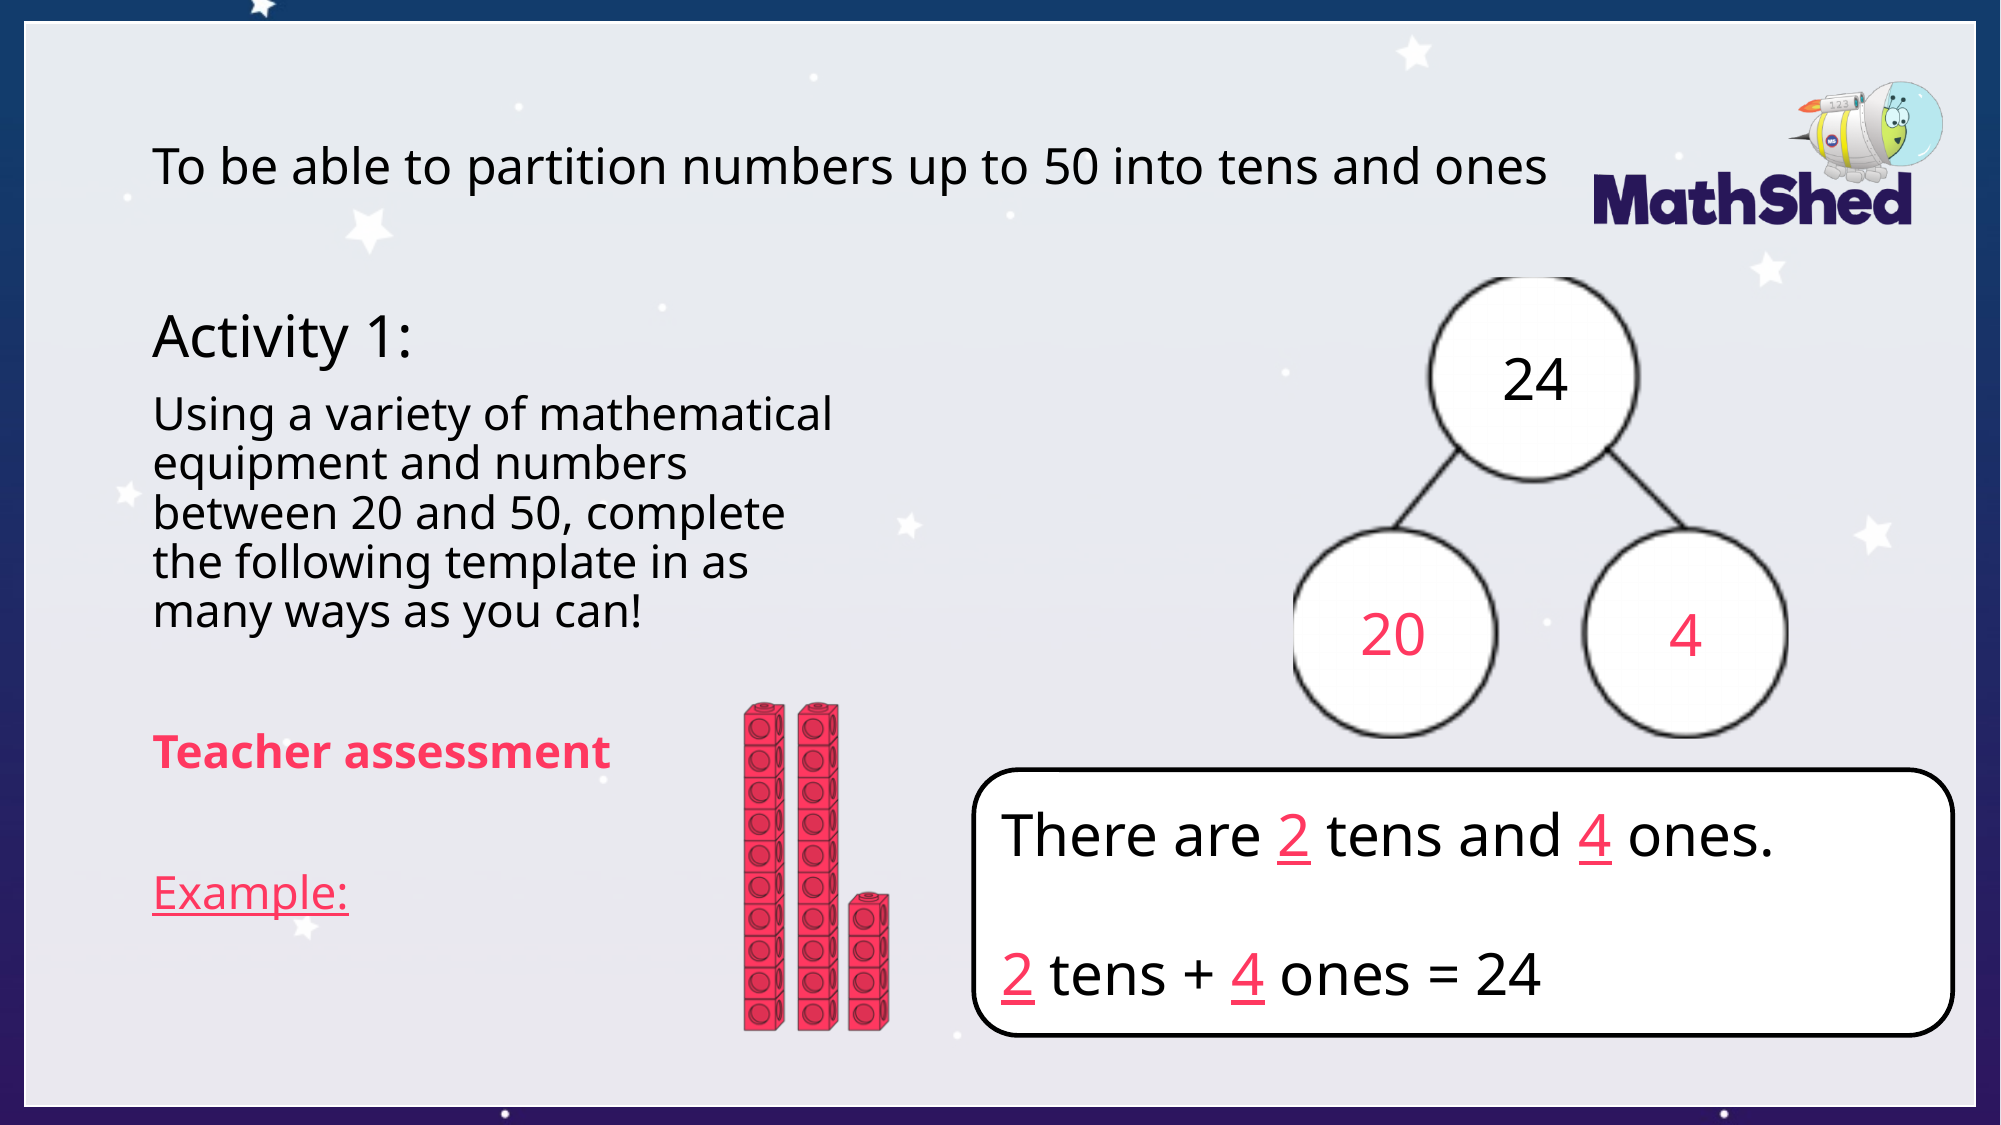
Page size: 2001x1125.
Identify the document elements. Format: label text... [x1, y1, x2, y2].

text_box There are 2 tens and 4 ones. 2 tens + 4 ones = 24 [972, 768, 1954, 1037]
list Activity 1: Using a variety of mathematical equipment and numbers between 20 and 50, complete the following template in as many ways as you can! Teacher assessment Example: [137, 299, 862, 1014]
picture [0, 0, 2001, 1125]
title To be able to partition numbers up to 50 into tens and ones [137, 59, 1578, 278]
